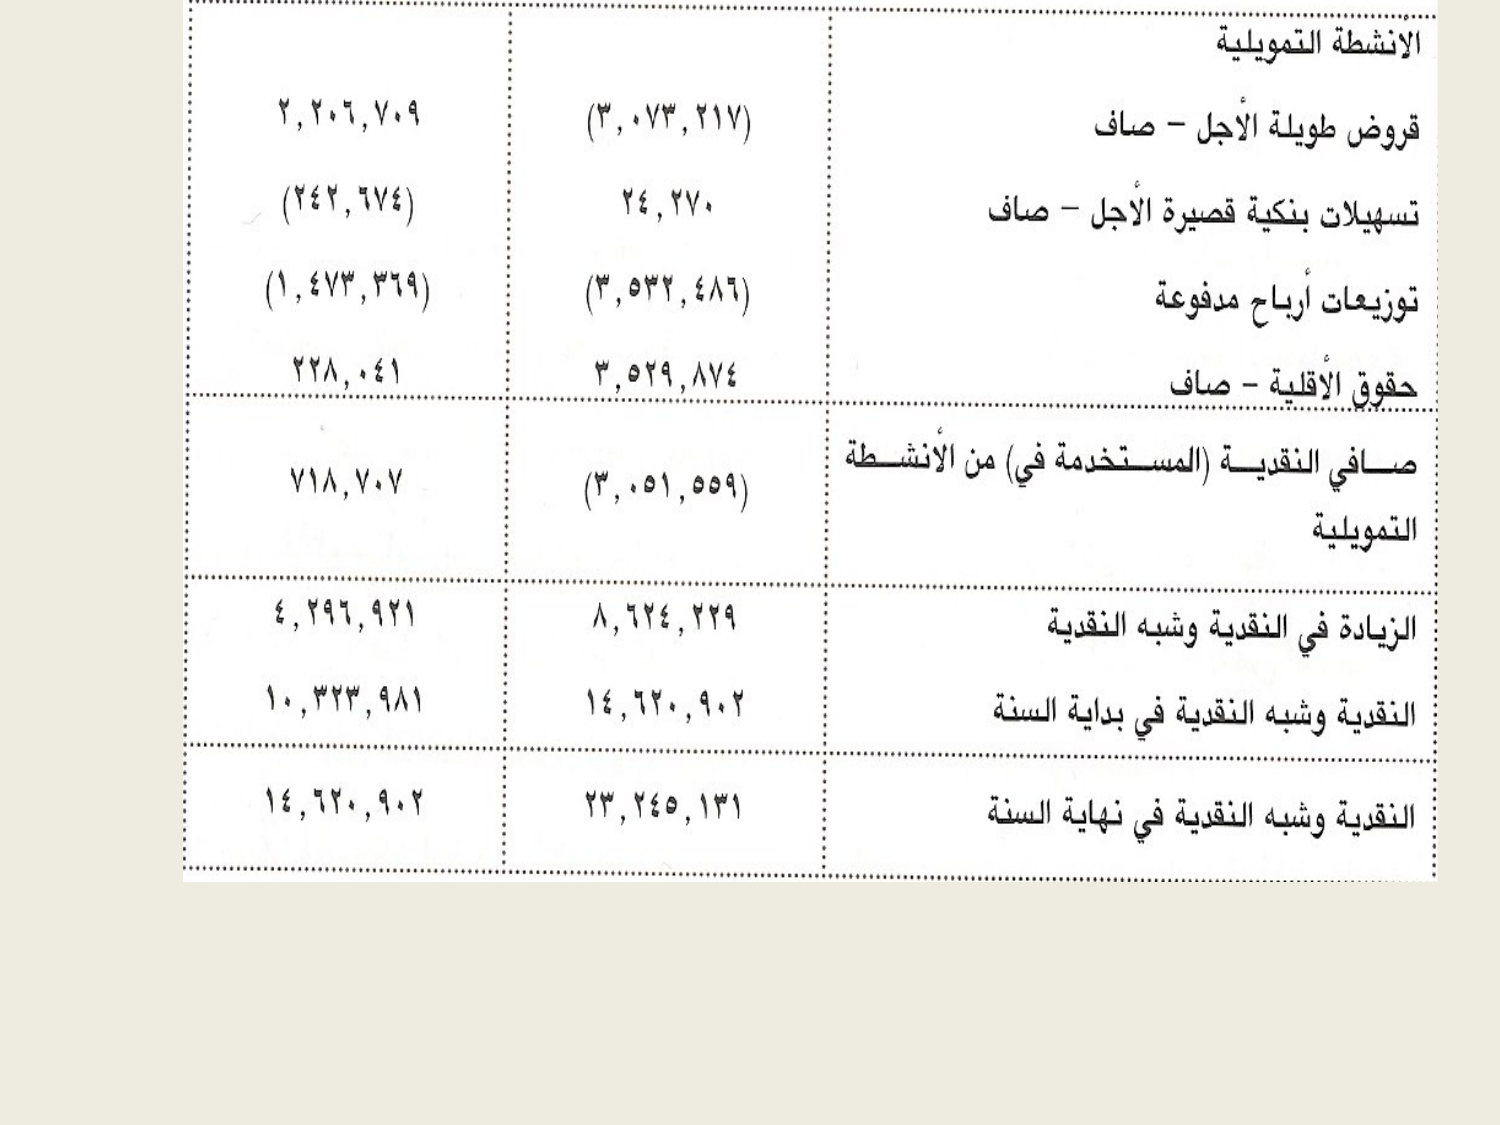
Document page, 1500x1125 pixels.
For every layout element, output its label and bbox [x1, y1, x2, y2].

list [182, 0, 1438, 882]
